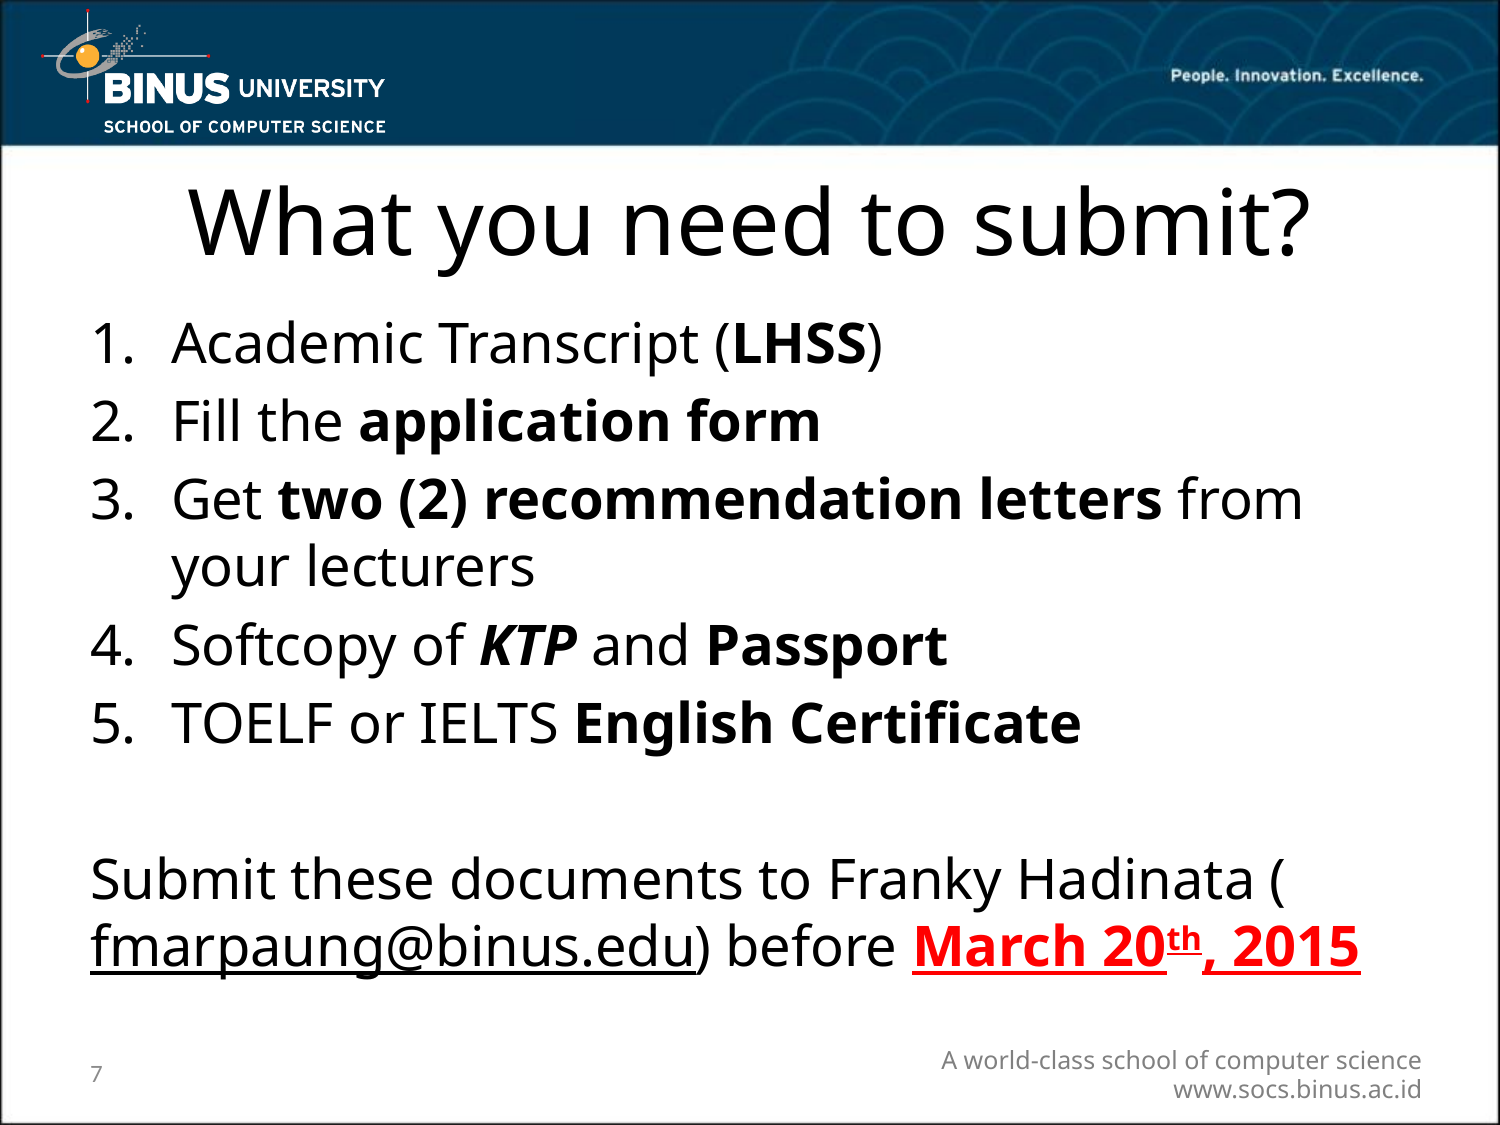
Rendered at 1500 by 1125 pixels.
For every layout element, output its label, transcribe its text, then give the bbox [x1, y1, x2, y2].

list Academic Transcript (LHSS) Fill the application form Get two (2) recommendation letters from your lecturers Softcopy of KTP and Passport TOELF or IELTS English Certificate Submit these documents to Franky Hadinata (fmarpaung@binus.edu) before March 20th, 2015 [75, 299, 1425, 1005]
picture [0, 0, 1500, 1125]
title What you need to submit? [75, 149, 1425, 288]
slide_number 7 [75, 1042, 425, 1103]
